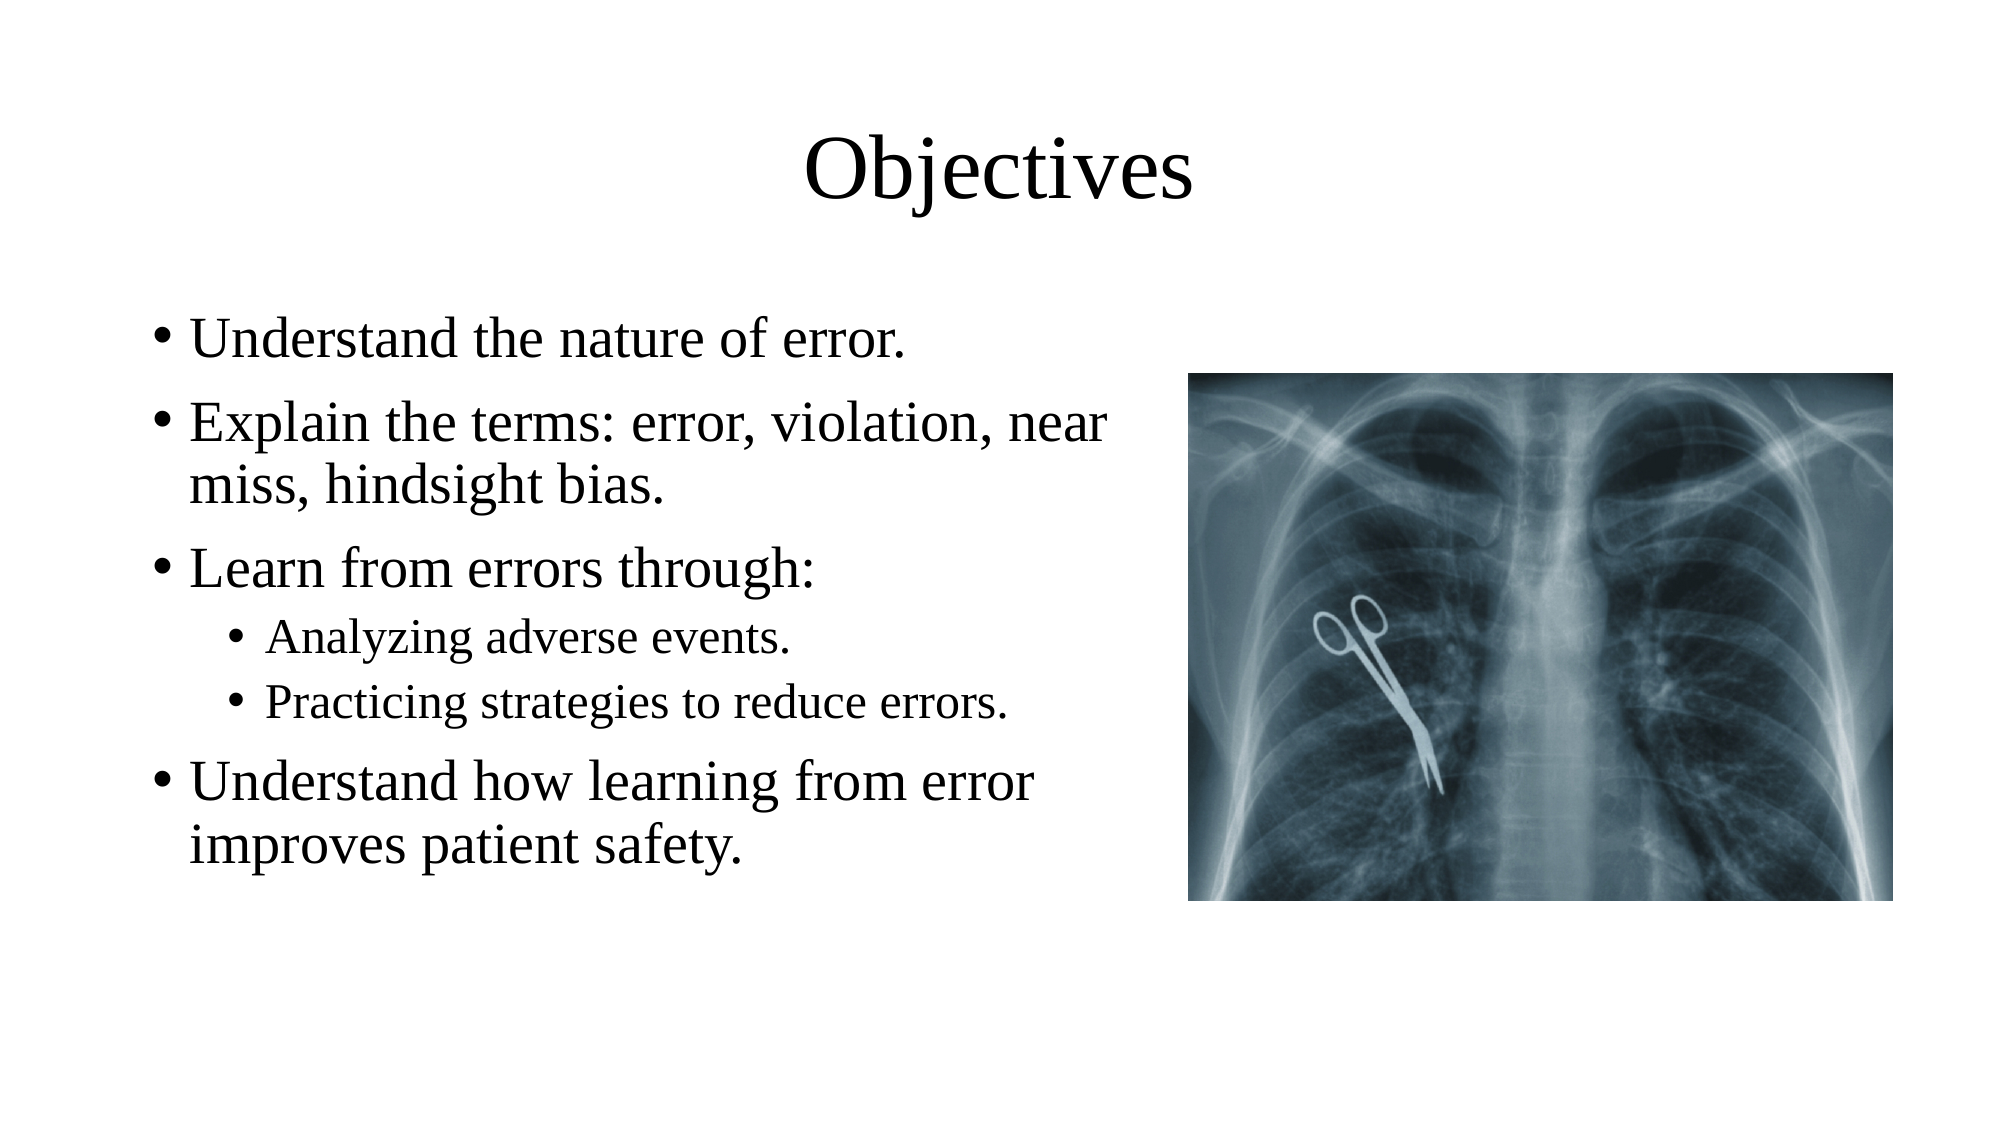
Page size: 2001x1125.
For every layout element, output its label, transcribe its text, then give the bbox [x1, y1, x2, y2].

picture [1188, 373, 1893, 901]
list Understand the nature of error. Explain the terms: error, violation, near miss, hindsight bias. Learn from errors through: Analyzing adverse events. Practicing strategies to reduce errors. Understand how learning from error improves patient safety. [137, 299, 1189, 1045]
title Objectives [137, 59, 1863, 278]
